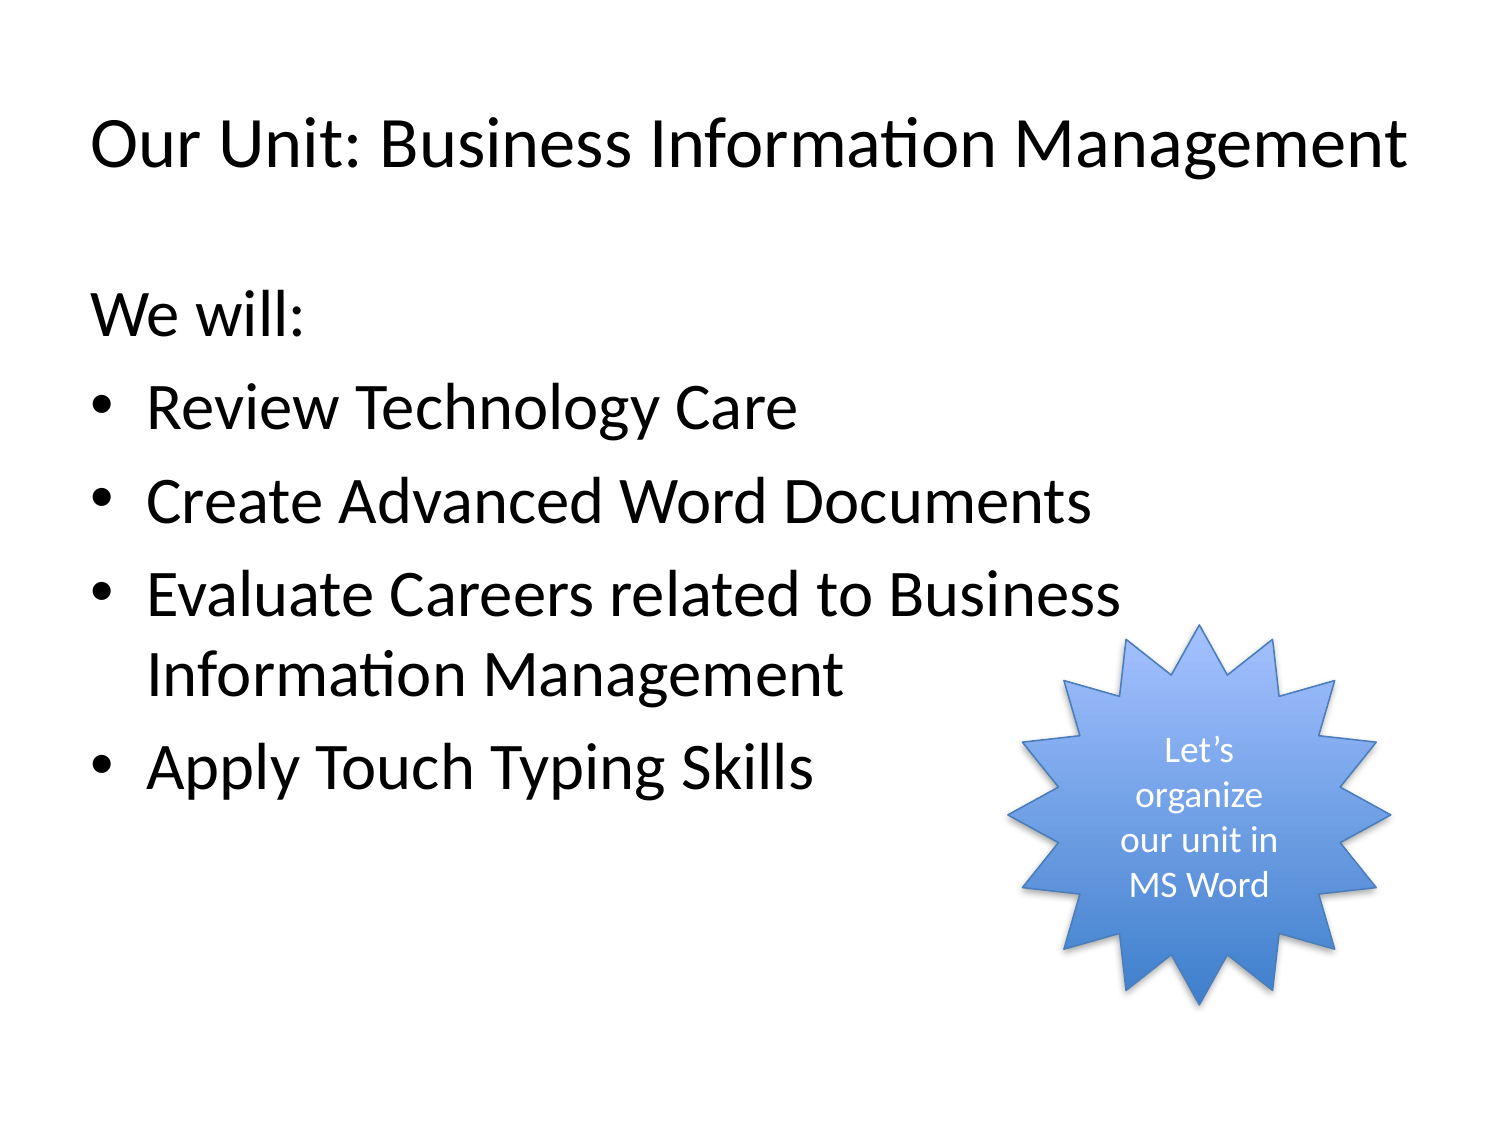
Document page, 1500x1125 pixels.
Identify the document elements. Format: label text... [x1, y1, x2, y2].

list We will: Review Technology Care Create Advanced Word Documents Evaluate Careers related to Business Information Management Apply Touch Typing Skills [75, 262, 1425, 1005]
title Our Unit: Business Information Management [75, 45, 1425, 233]
text_box Let’s organize our unit in MS Word [1007, 624, 1392, 1006]
